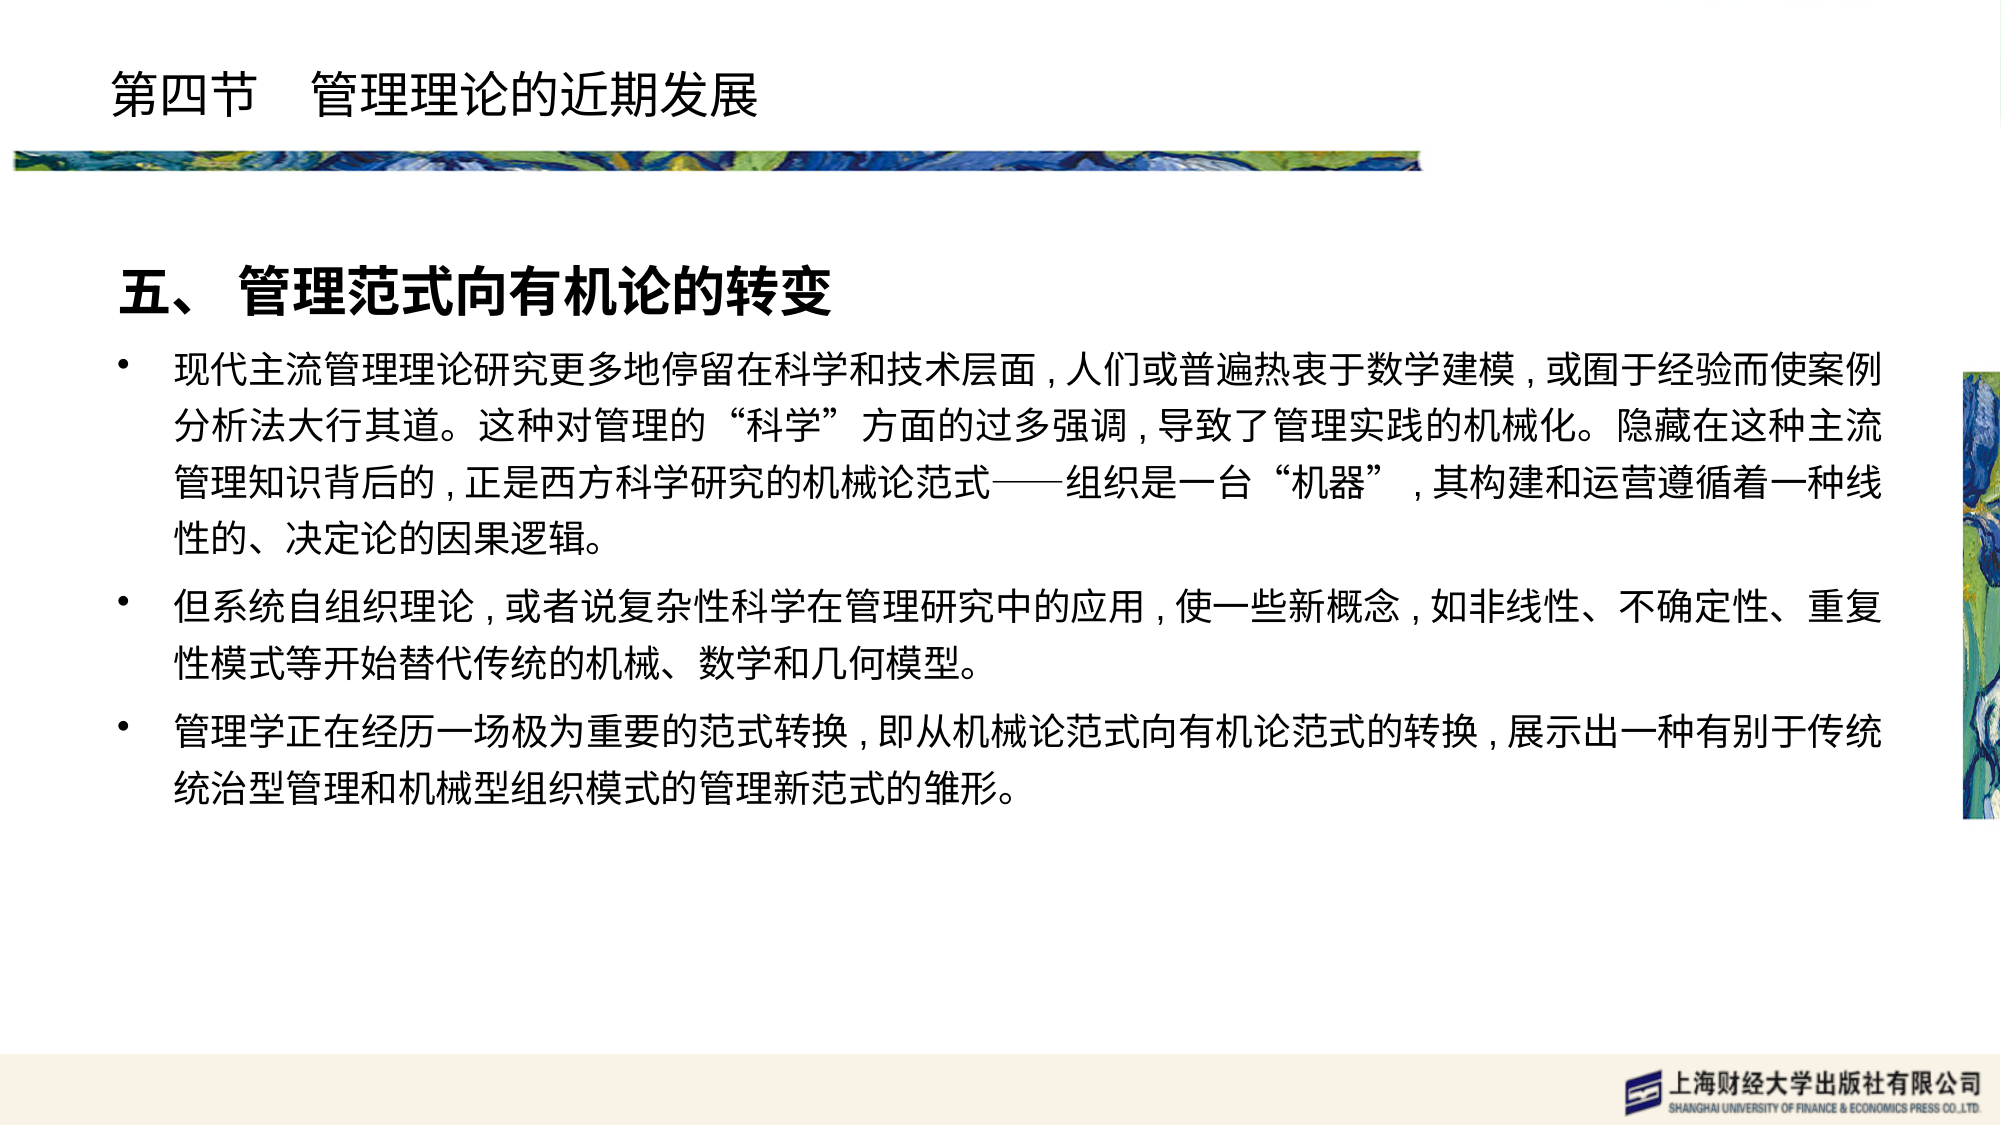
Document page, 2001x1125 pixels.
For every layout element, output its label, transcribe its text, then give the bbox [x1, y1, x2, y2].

title 第四节 管理理论的近期发展 [94, 42, 1451, 146]
picture [0, 0, 2001, 1125]
list 五、 管理范式向有机论的转变 现代主流管理理论研究更多地停留在科学和技术层面,人们或普遍热衷于数学建模,或囿于经验而使案例分析法大行其道。这种对管理的“科学”方面的过多强调,导致了管理实践的机械化。隐藏在这种主流管理知识背后的,正是西方科学研究的机械论范式——组织是一台“机器”,其构建和运营遵循着一种线性的、决定论的因果逻辑。 但系统自组织理论,或者说复杂性科学在管理研究中的应用,使一些新概念,如非线性、不确定性、重复性模式等开始替代传统的机械、数学和几何模型。 管理学正在经历一场极为重要的范式转换,即从机械论范式向有机论范式的转换,展示出一种有别于传统统治型管理和机械型组织模式的管理新范式的雏形。 [102, 233, 1898, 1032]
